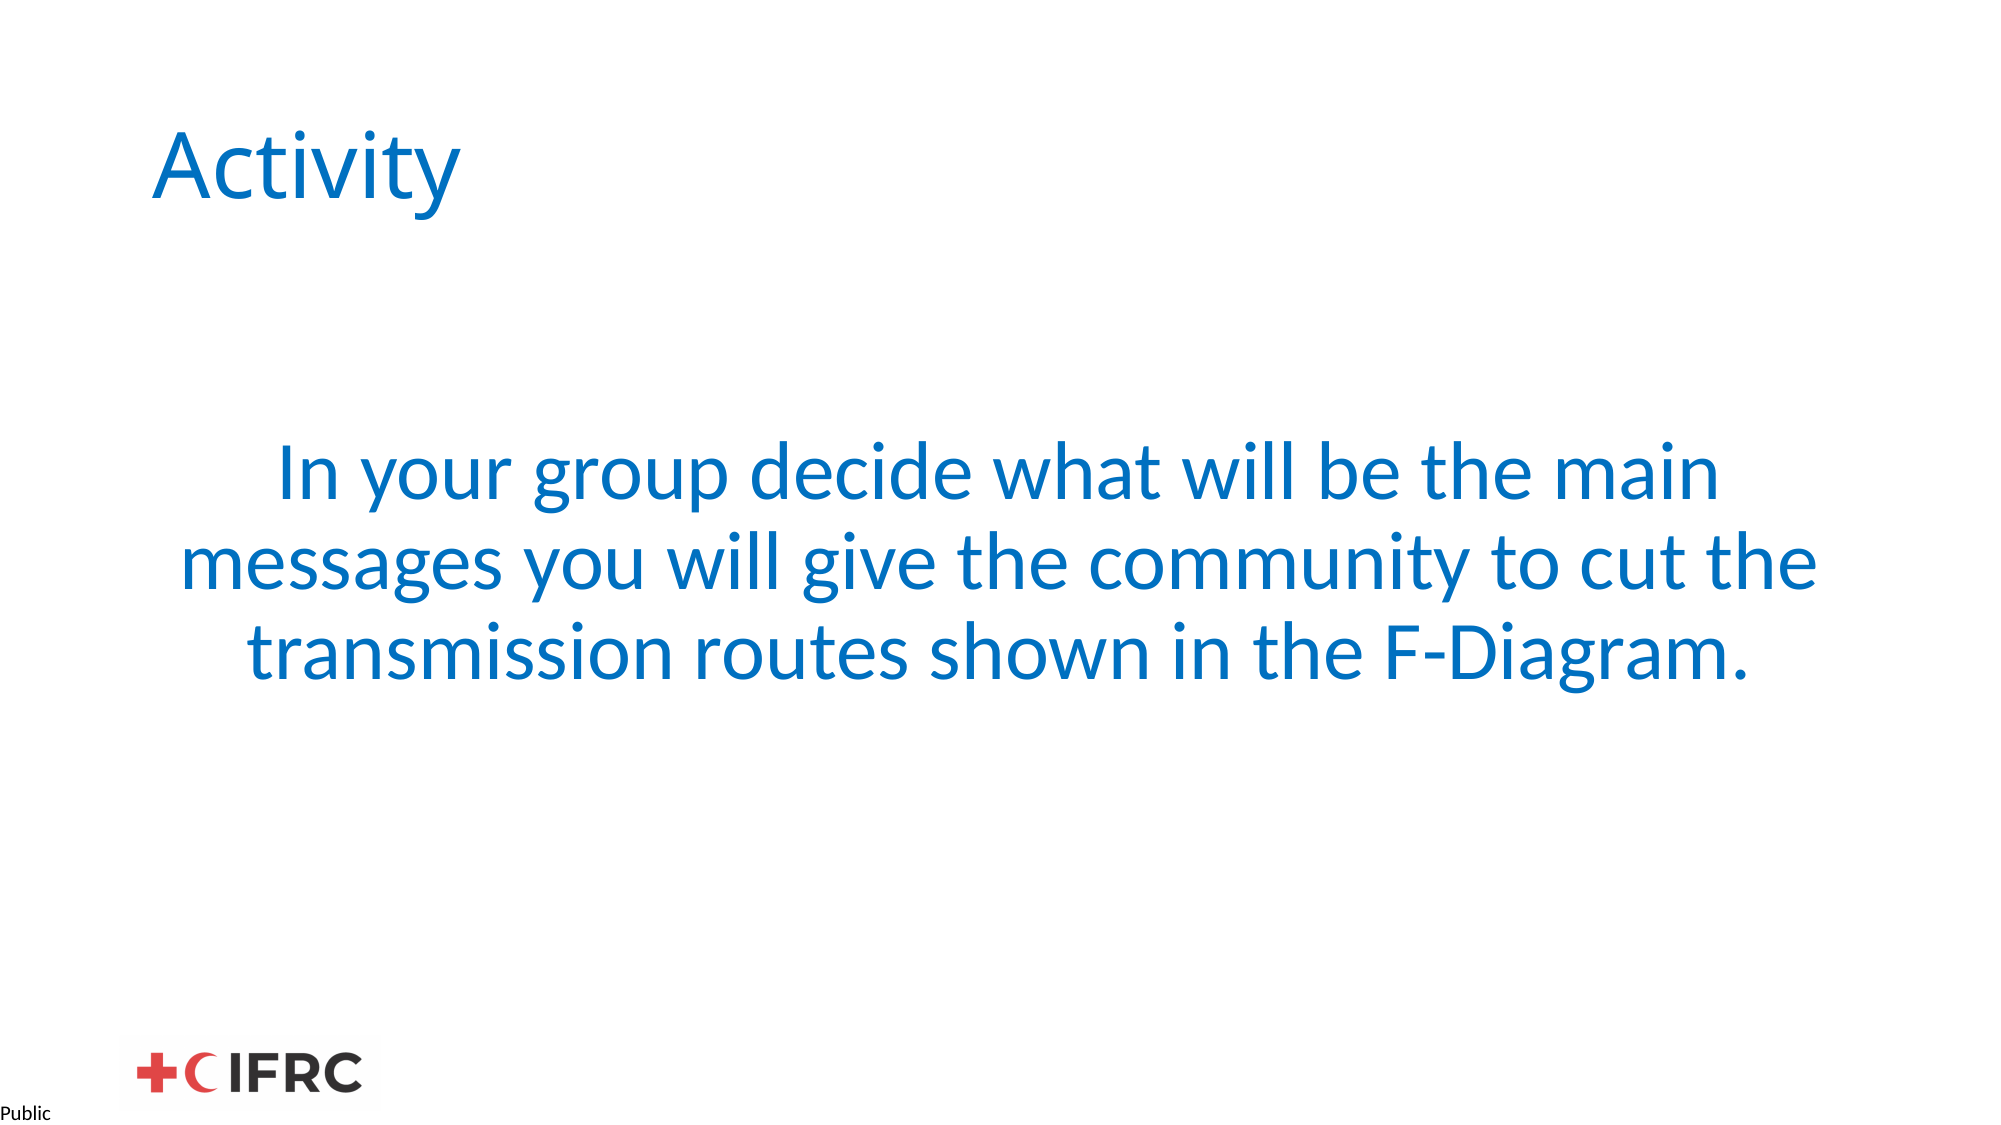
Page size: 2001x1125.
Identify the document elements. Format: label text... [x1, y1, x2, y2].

title Activity [137, 59, 1863, 278]
picture [119, 1035, 381, 1111]
list In your group decide what will be the main messages you will give the community to cut the transmission routes shown in the F-Diagram. [137, 299, 1863, 1014]
